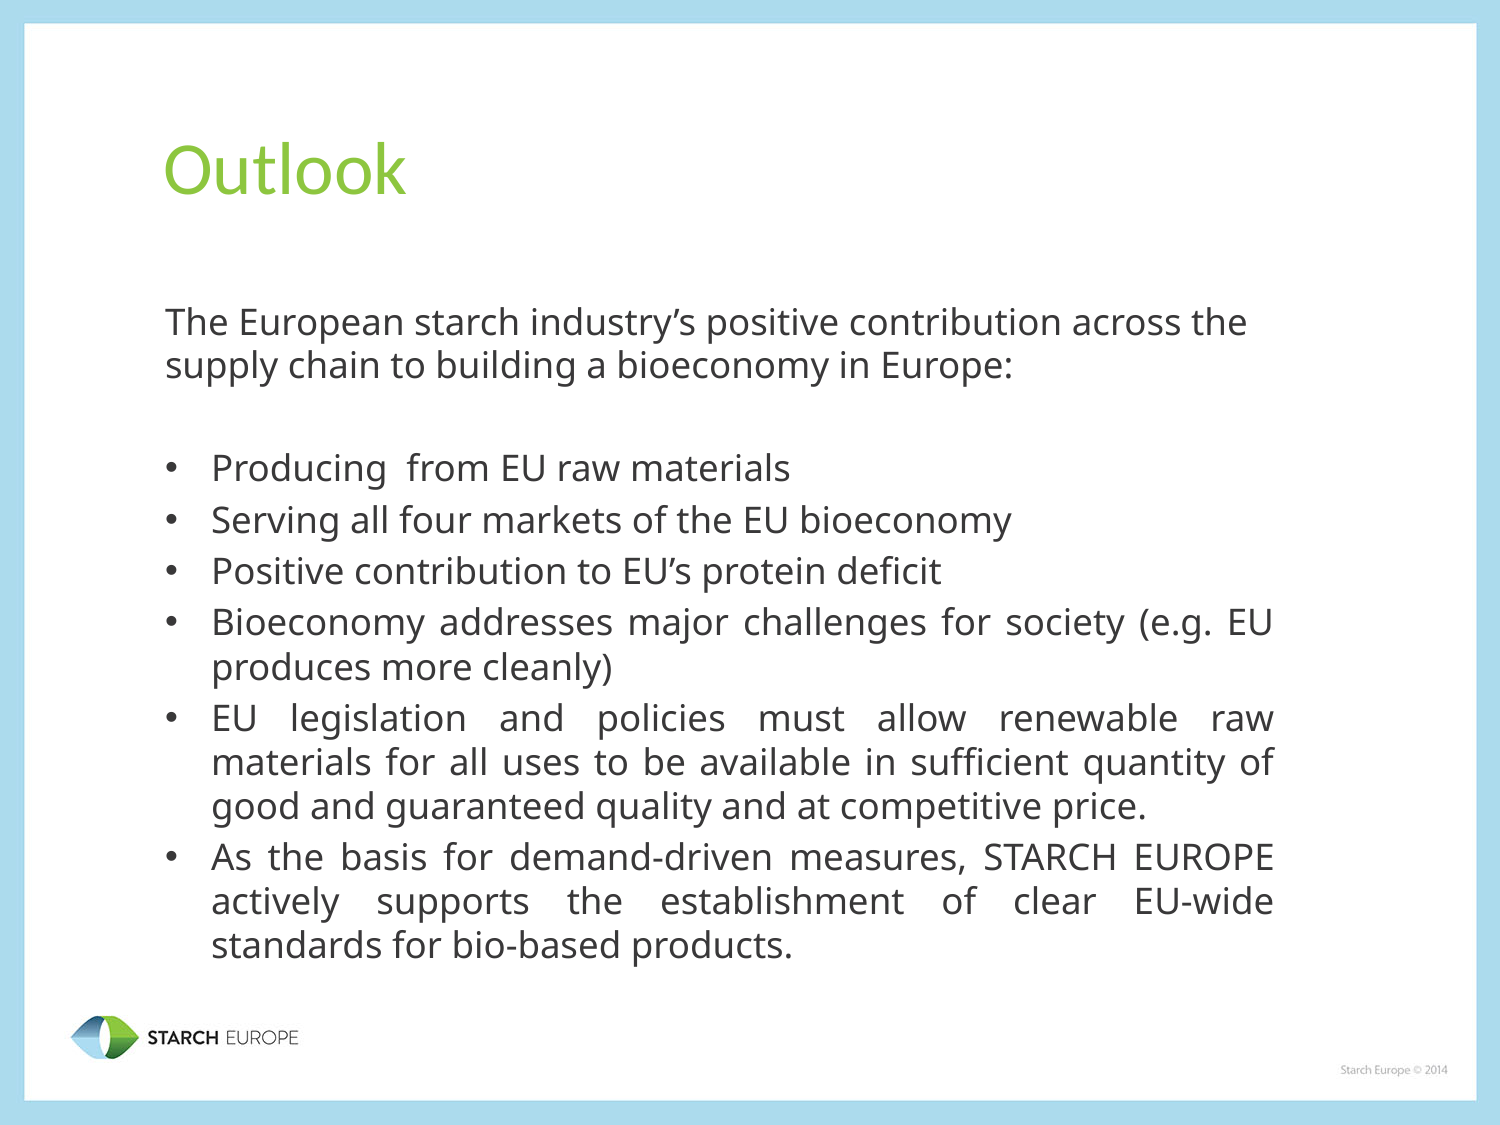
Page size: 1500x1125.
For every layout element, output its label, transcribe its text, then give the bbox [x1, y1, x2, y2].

list The European starch industry’s positive contribution across the supply chain to building a bioeconomy in Europe: Producing from EU raw materials Serving all four markets of the EU bioeconomy Positive contribution to EU’s protein deficit Bioeconomy addresses major challenges for society (e.g. EU produces more cleanly) EU legislation and policies must allow renewable raw materials for all uses to be available in sufficient quantity of good and guaranteed quality and at competitive price. As the basis for demand-driven measures, STARCH EUROPE actively supports the establishment of clear EU-wide standards for bio-based products. [150, 290, 1291, 980]
picture [0, 0, 1500, 1125]
title Outlook [148, 70, 1262, 259]
